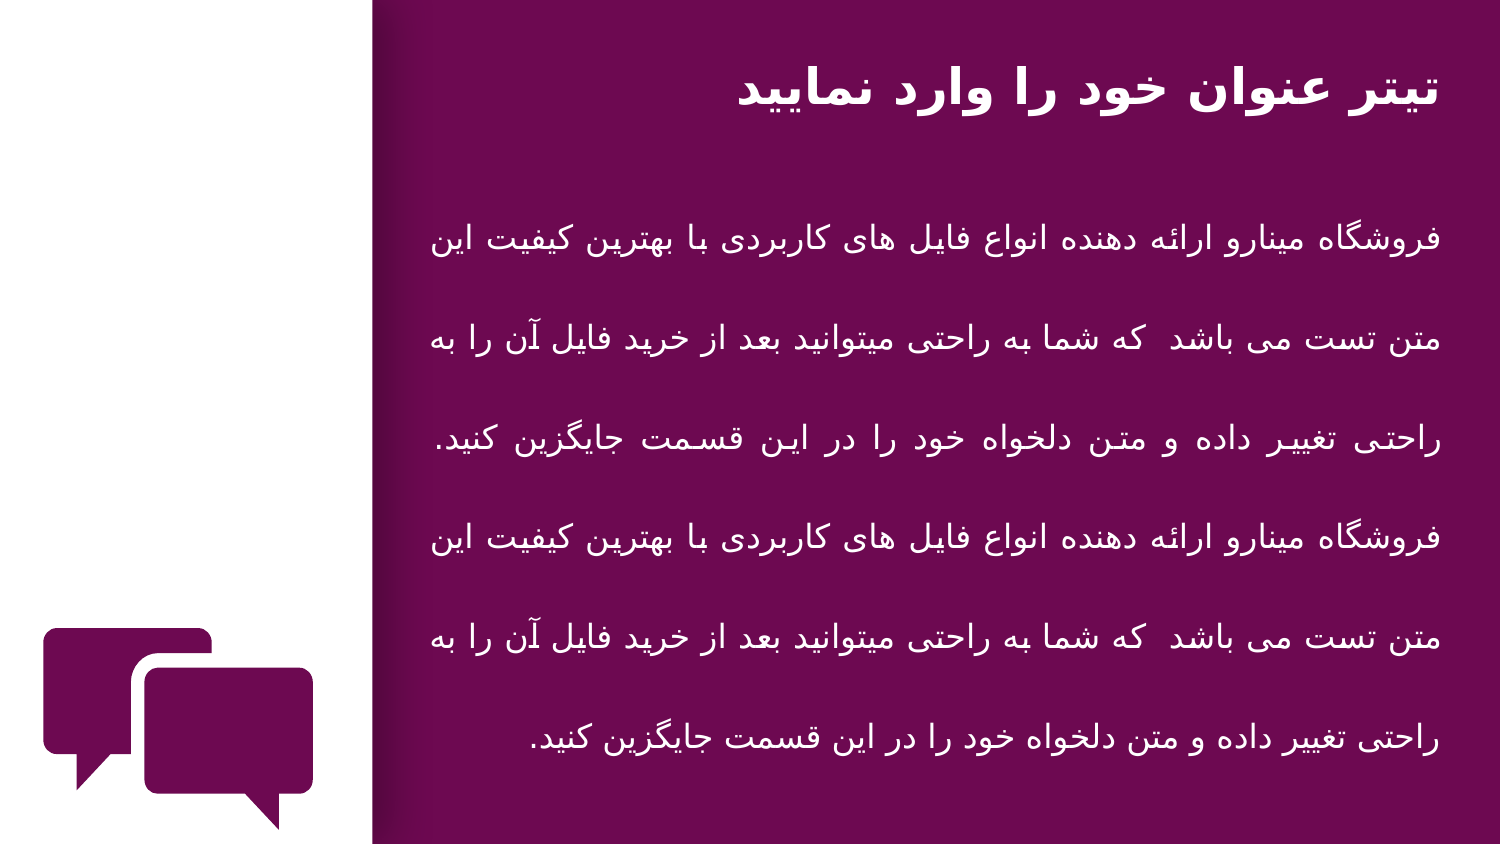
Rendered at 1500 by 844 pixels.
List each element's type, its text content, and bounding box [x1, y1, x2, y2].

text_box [43, 627, 314, 831]
text_box فروشگاه مینارو ارائه دهنده انواع فایل های کاربردی با بهترین کیفیت این متن تست می باشد که شما به راحتی میتوانید بعد از خرید فایل آن را به راحتی تغییر داده و متن دلخواه خود را در این قسمت جایگزین کنید. فروشگاه مینارو ارائه دهنده انواع فایل های کاربردی با بهترین کیفیت این متن تست می باشد که شما به راحتی میتوانید بعد از خرید فایل آن را به راحتی تغییر داده و متن دلخواه خود را در این قسمت جایگزین کنید. [413, 149, 1457, 844]
text_box تیتر عنوان خود را وارد نمایید [696, 47, 1457, 122]
